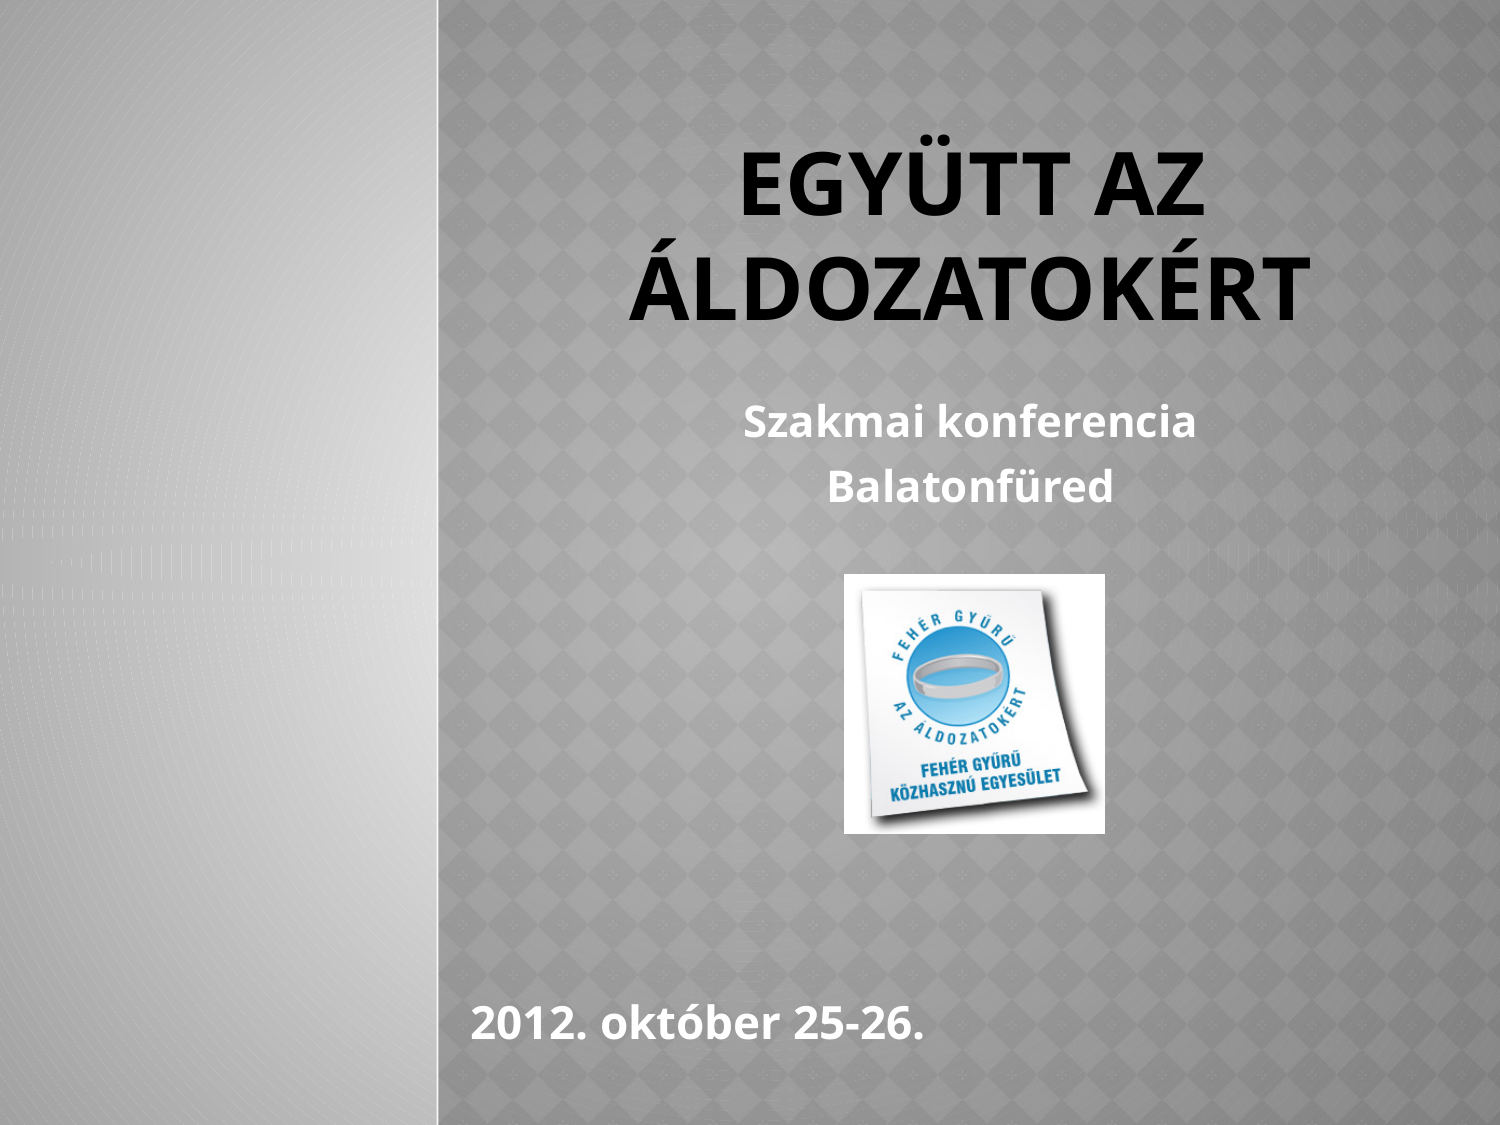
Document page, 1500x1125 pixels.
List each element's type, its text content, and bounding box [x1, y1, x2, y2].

picture [844, 573, 1105, 835]
title EGYÜTT AZ ÁLDOZATOKÉRT [552, 87, 1390, 339]
subtitle Szakmai konferencia Balatonfüred 2012. október 25-26. [312, 326, 1330, 847]
